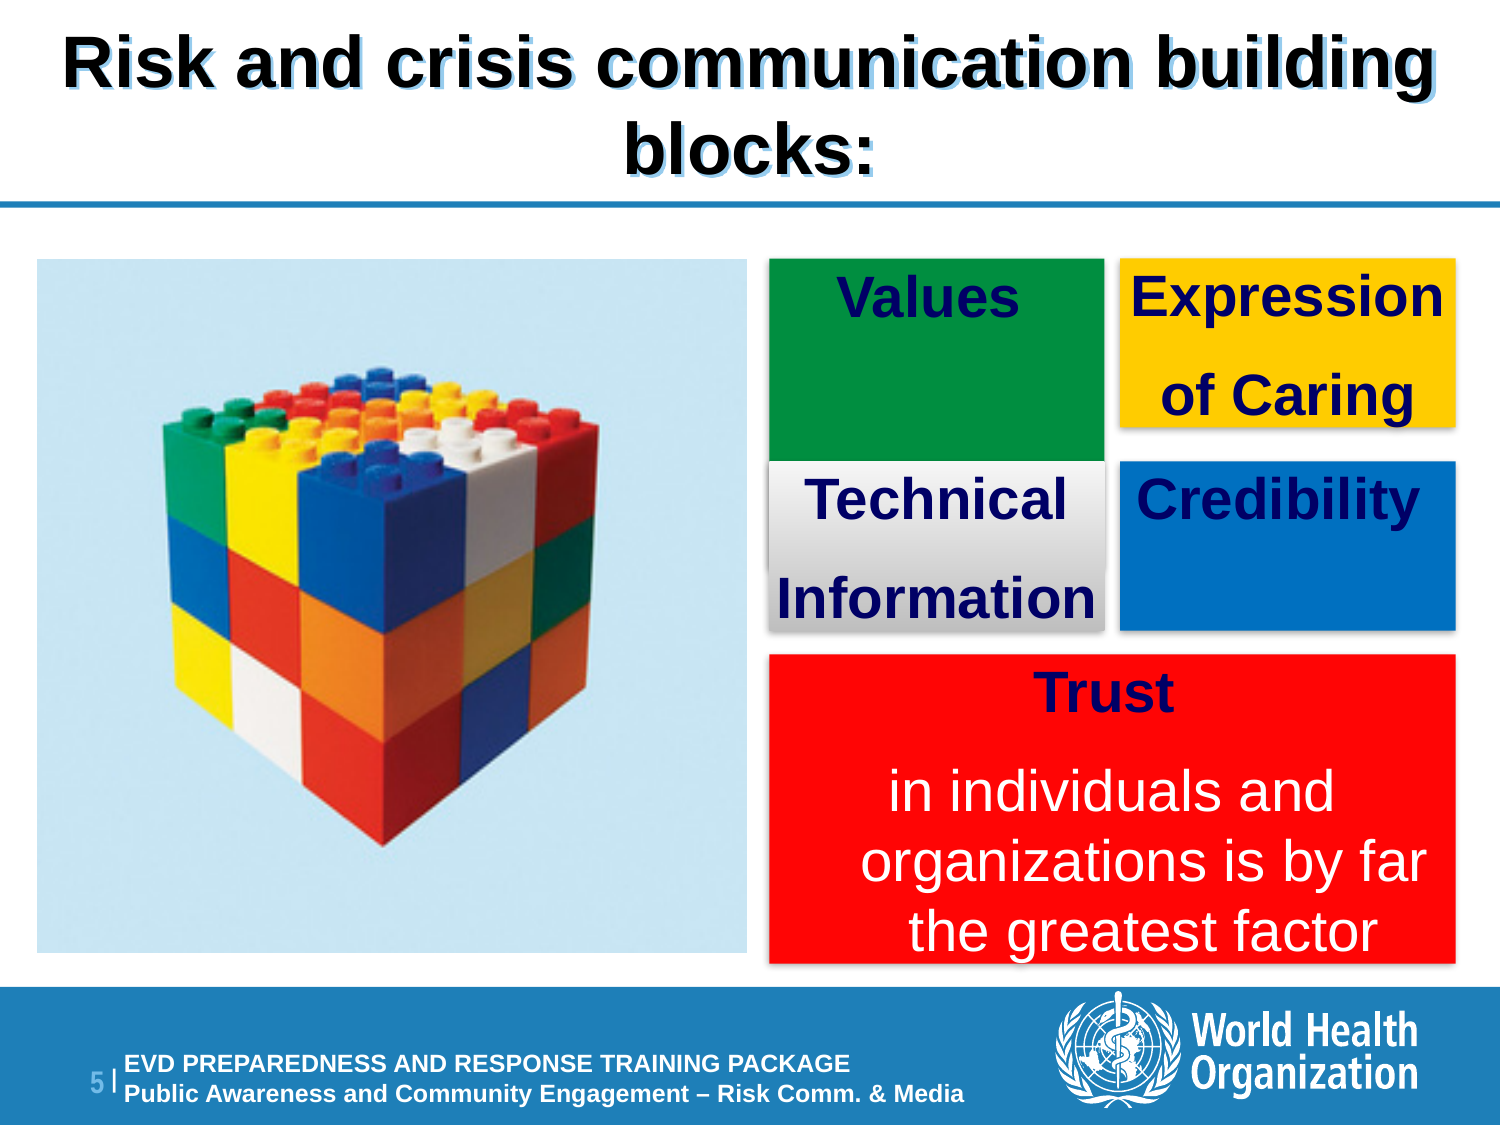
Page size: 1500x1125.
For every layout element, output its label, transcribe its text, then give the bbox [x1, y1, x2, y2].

picture [37, 259, 748, 953]
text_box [769, 258, 1456, 973]
title Risk and crisis communication building blocks: [0, 0, 1500, 204]
